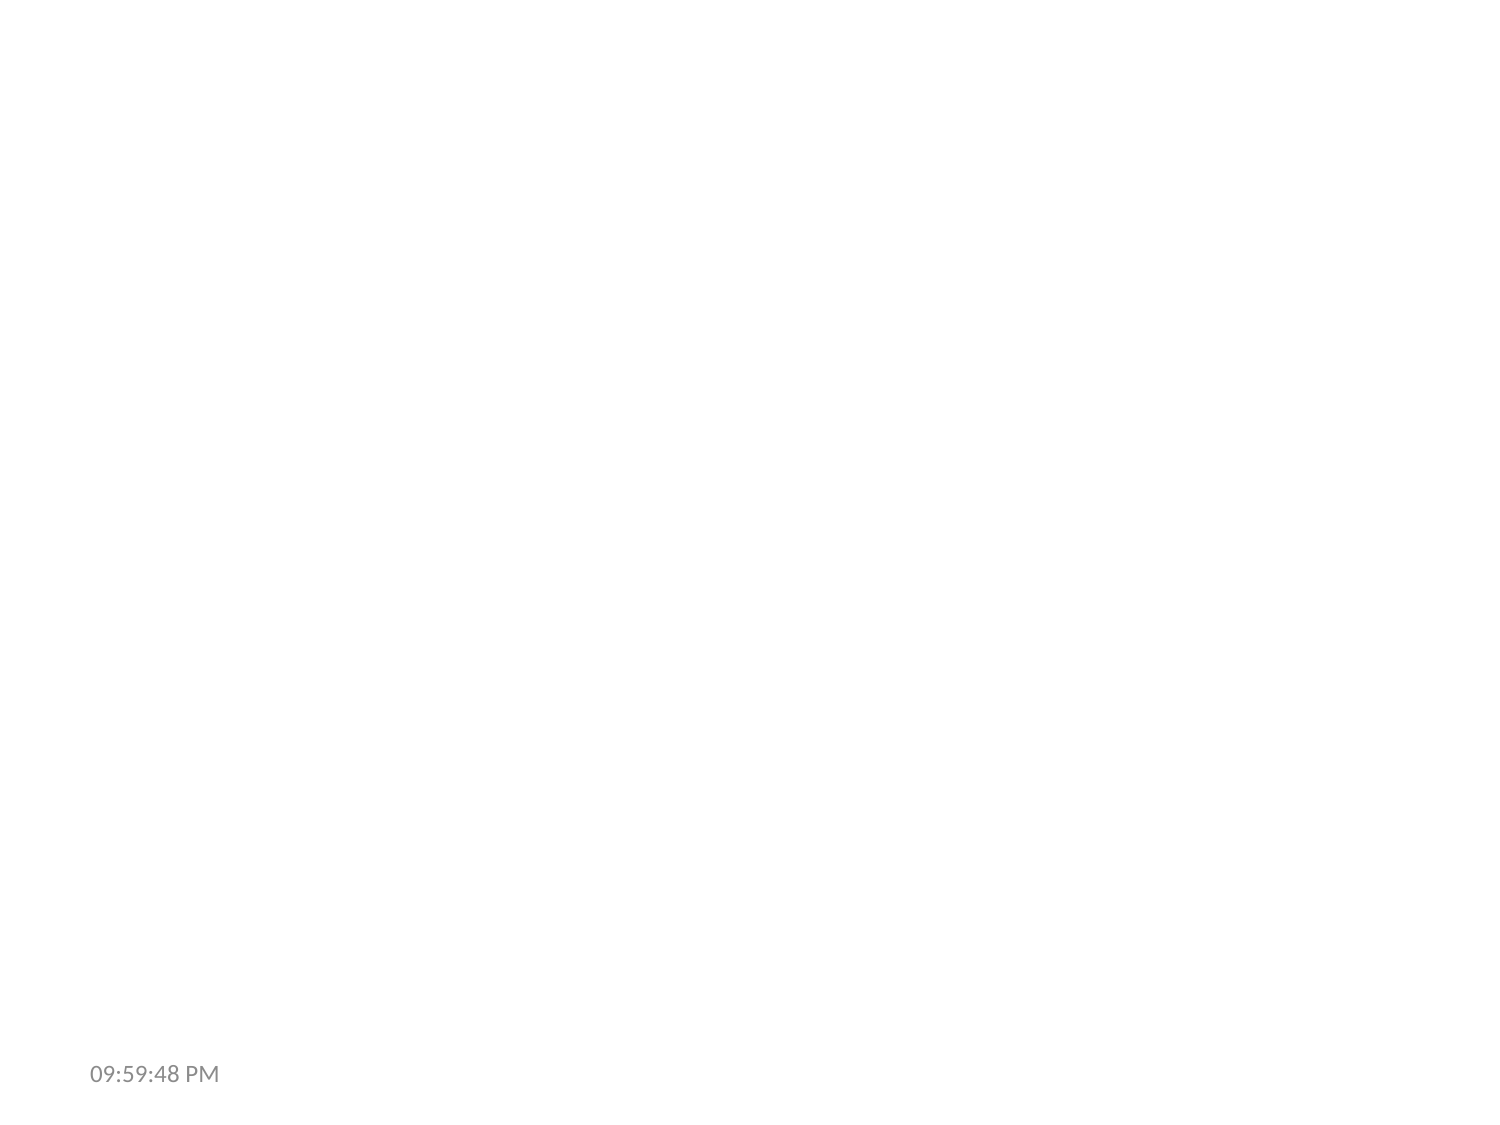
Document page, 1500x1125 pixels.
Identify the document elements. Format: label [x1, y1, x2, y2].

slide_number [75, 1042, 425, 1103]
